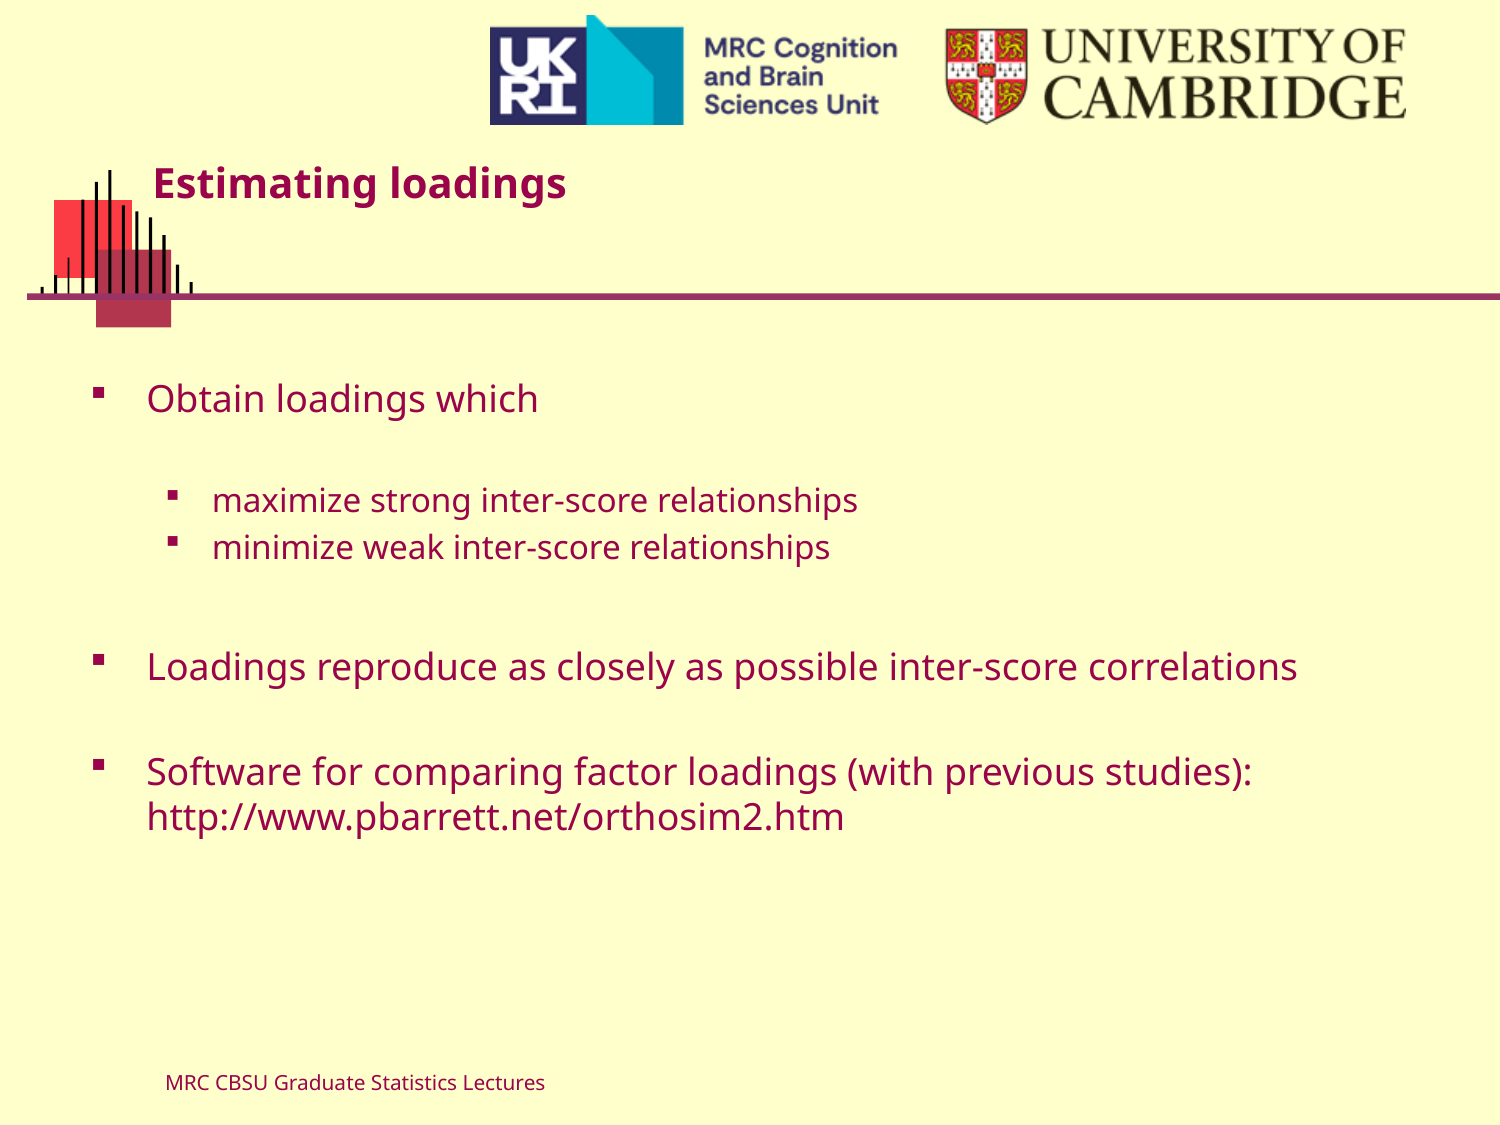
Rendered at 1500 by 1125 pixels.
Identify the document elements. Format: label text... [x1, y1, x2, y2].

picture [490, 15, 1406, 125]
footer MRC CBSU Graduate Statistics Lectures [149, 1062, 988, 1101]
list Obtain loadings which maximize strong inter-score relationships minimize weak inter-score relationships Loadings reproduce as closely as possible inter-score correlations Software for comparing factor loadings (with previous studies): http://www.pbarrett.net/orthosim2.htm [75, 262, 1425, 1038]
title Estimating loadings [137, 137, 988, 233]
